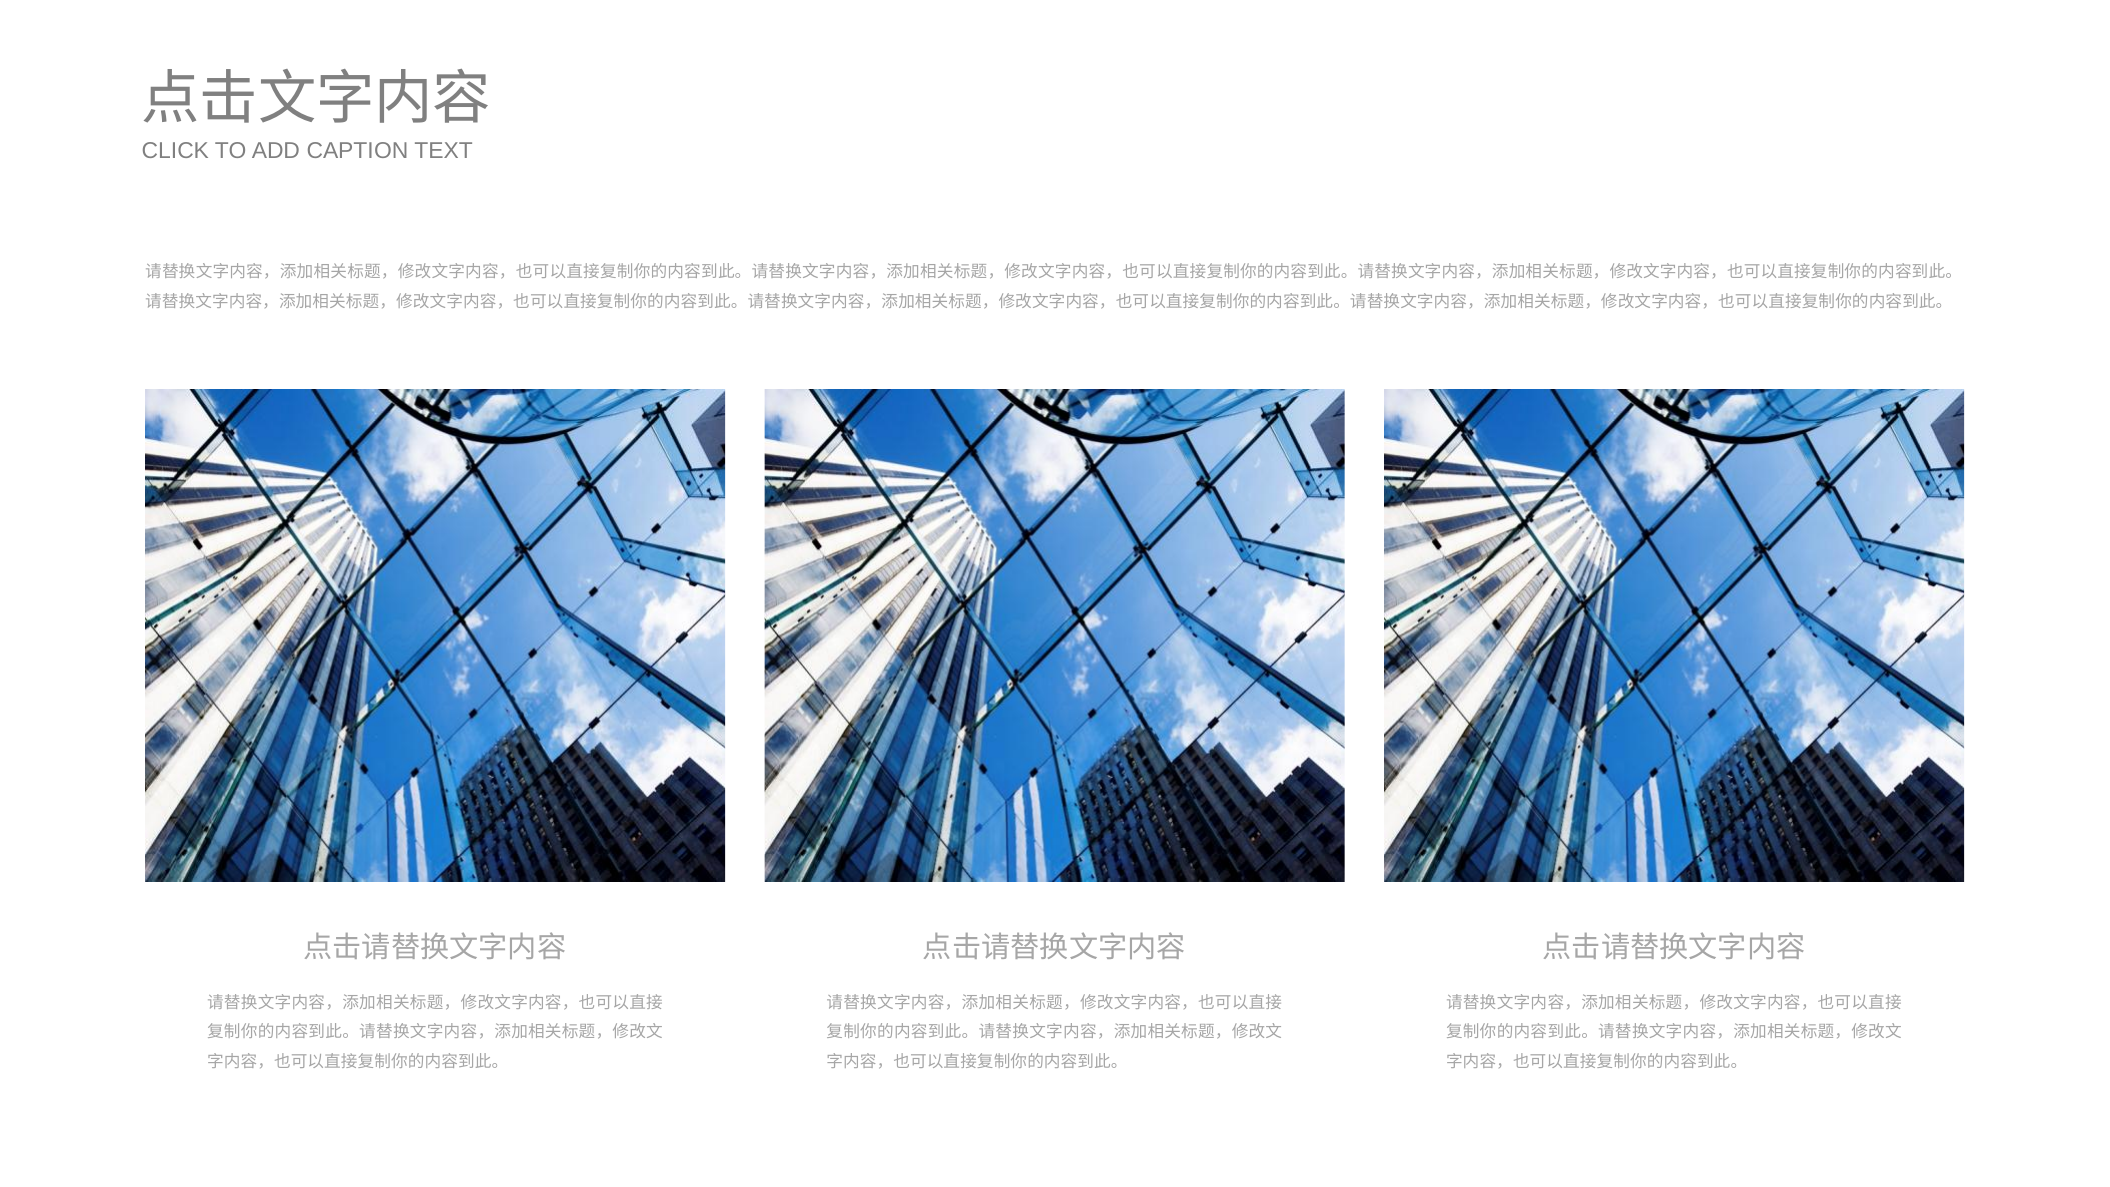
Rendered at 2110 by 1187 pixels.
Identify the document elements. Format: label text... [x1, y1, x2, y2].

text_box 点击请替换文字内容 [1542, 928, 1806, 964]
text_box 点击请替换文字内容 [303, 928, 567, 964]
text_box [764, 389, 1346, 883]
text_box 点击文字内容 [141, 60, 521, 131]
text_box CLICK TO ADD CAPTION TEXT [141, 135, 521, 163]
text_box [144, 389, 726, 883]
text_box [1383, 389, 1965, 883]
text_box 请替换文字内容，添加相关标题，修改文字内容，也可以直接复制你的内容到此。请替换文字内容，添加相关标题，修改文字内容，也可以直接复制你的内容到此。请替换文字内容，添加相关标题，修改文字内容，也可以直接复制你的内容到此。请替换文字内容，添加相关标题，修改文字内容，也可以直接复制你的内容到此。请替换文字内容，添加相关标题，修改文字内容，也可以直接复制你的内容到此。请替换文字内容，添加相关标题，修改文字内容，也可以直接复制你的内容到此。 [145, 251, 1965, 312]
text_box 点击请替换文字内容 [922, 928, 1187, 964]
text_box 请替换文字内容，添加相关标题，修改文字内容，也可以直接复制你的内容到此。请替换文字内容，添加相关标题，修改文字内容，也可以直接复制你的内容到此。 [826, 981, 1283, 1072]
text_box 请替换文字内容，添加相关标题，修改文字内容，也可以直接复制你的内容到此。请替换文字内容，添加相关标题，修改文字内容，也可以直接复制你的内容到此。 [1446, 981, 1903, 1072]
text_box 请替换文字内容，添加相关标题，修改文字内容，也可以直接复制你的内容到此。请替换文字内容，添加相关标题，修改文字内容，也可以直接复制你的内容到此。 [206, 981, 664, 1072]
